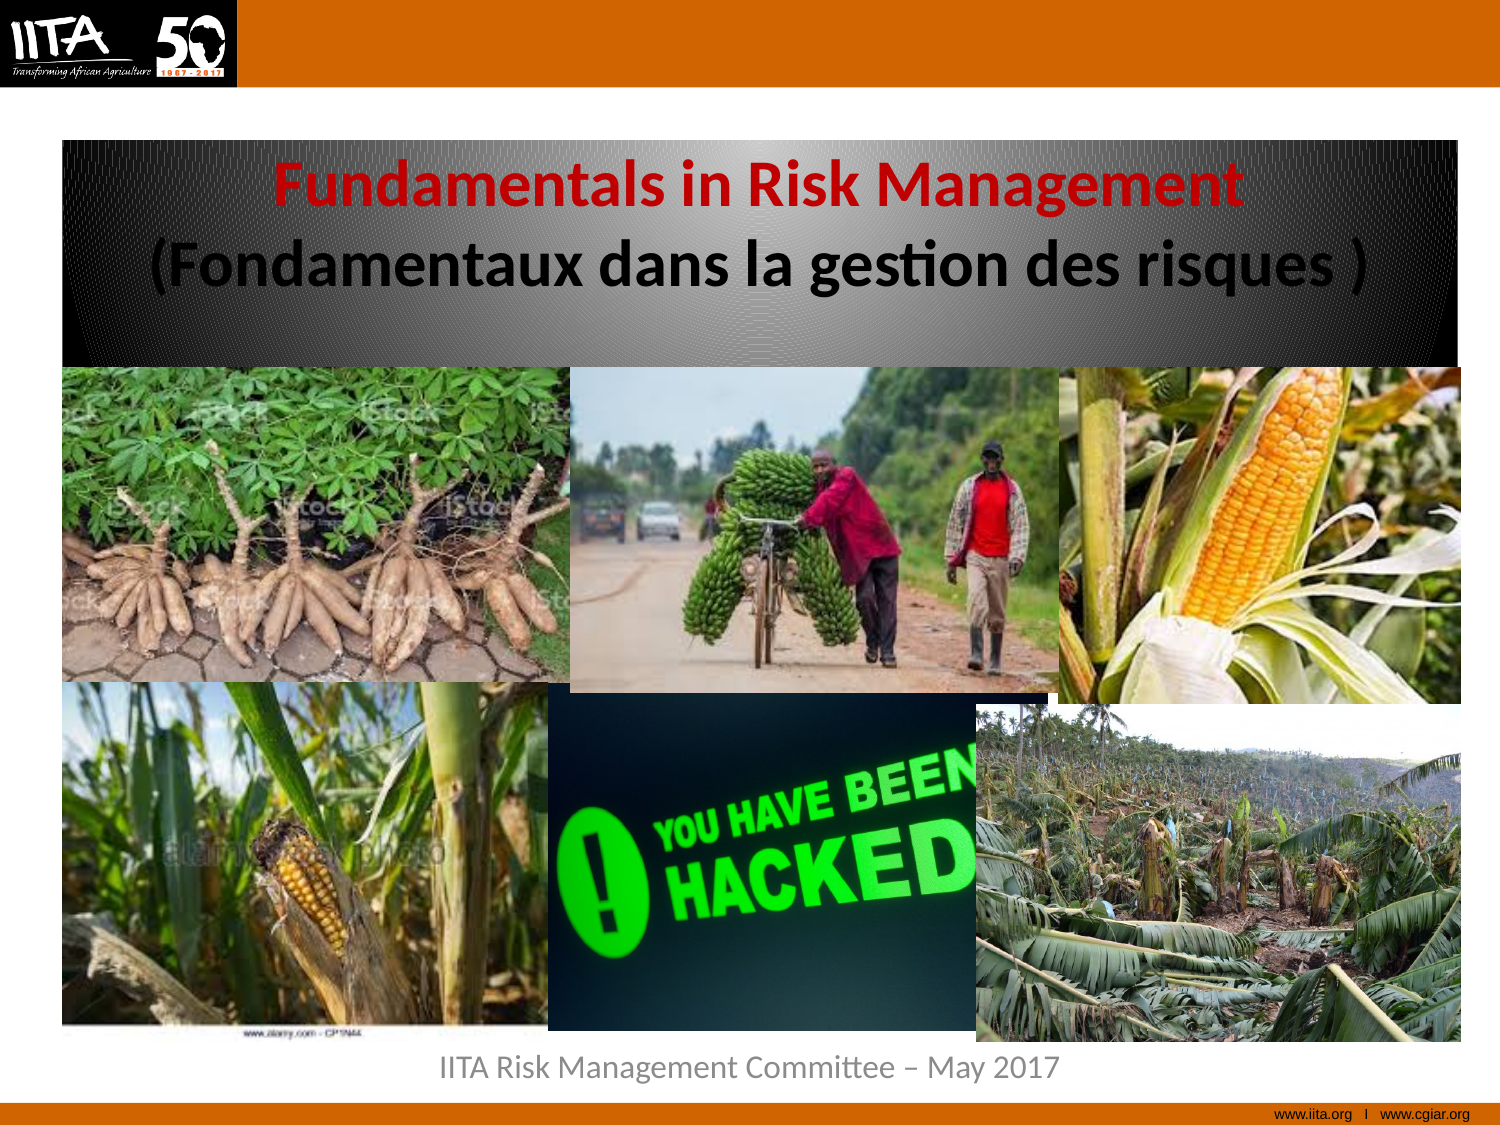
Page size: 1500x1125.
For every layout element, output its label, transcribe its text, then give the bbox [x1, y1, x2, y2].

picture [61, 367, 1462, 1043]
subtitle IITA Risk Management Committee – May 2017 [225, 1047, 1275, 1100]
picture [11, 15, 225, 79]
title Fundamentals in Risk Management (Fondamentaux dans la gestion des risques ) [62, 140, 1458, 364]
